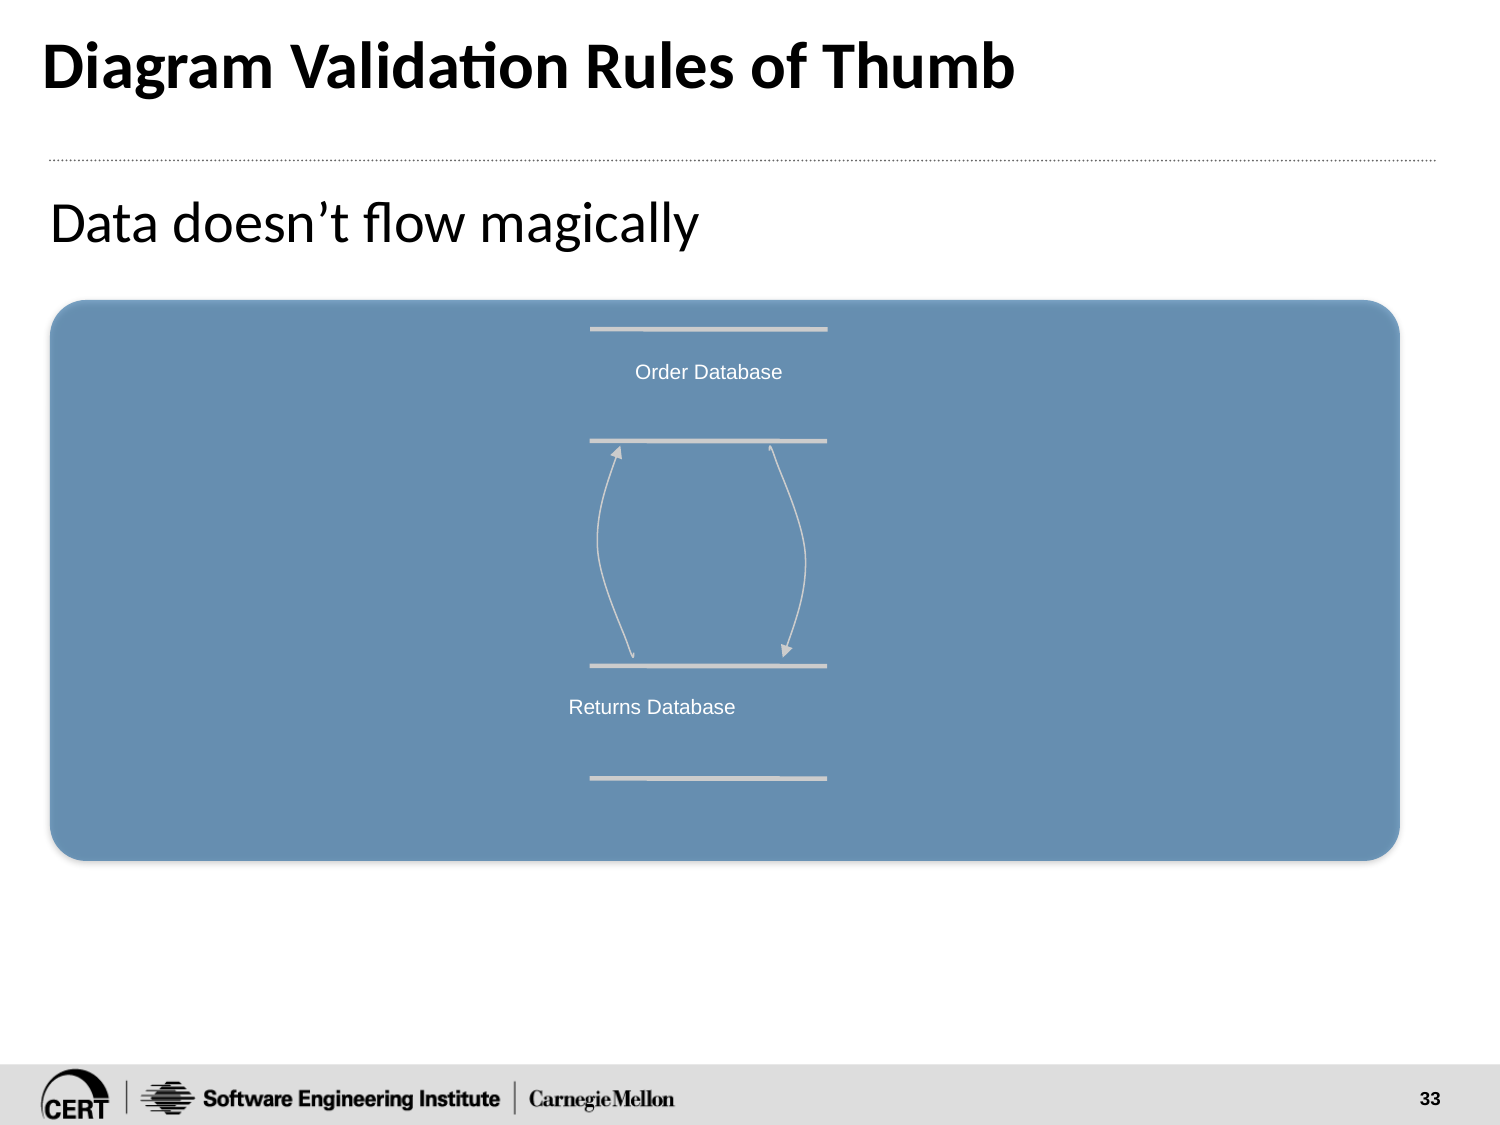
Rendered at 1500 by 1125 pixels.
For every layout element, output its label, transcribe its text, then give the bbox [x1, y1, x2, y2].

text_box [553, 328, 899, 779]
picture [24, 1065, 688, 1125]
text_box [49, 299, 1401, 862]
list Data doesn’t flow magically [49, 187, 1438, 1001]
title Diagram Validation Rules of Thumb [42, 37, 1434, 155]
